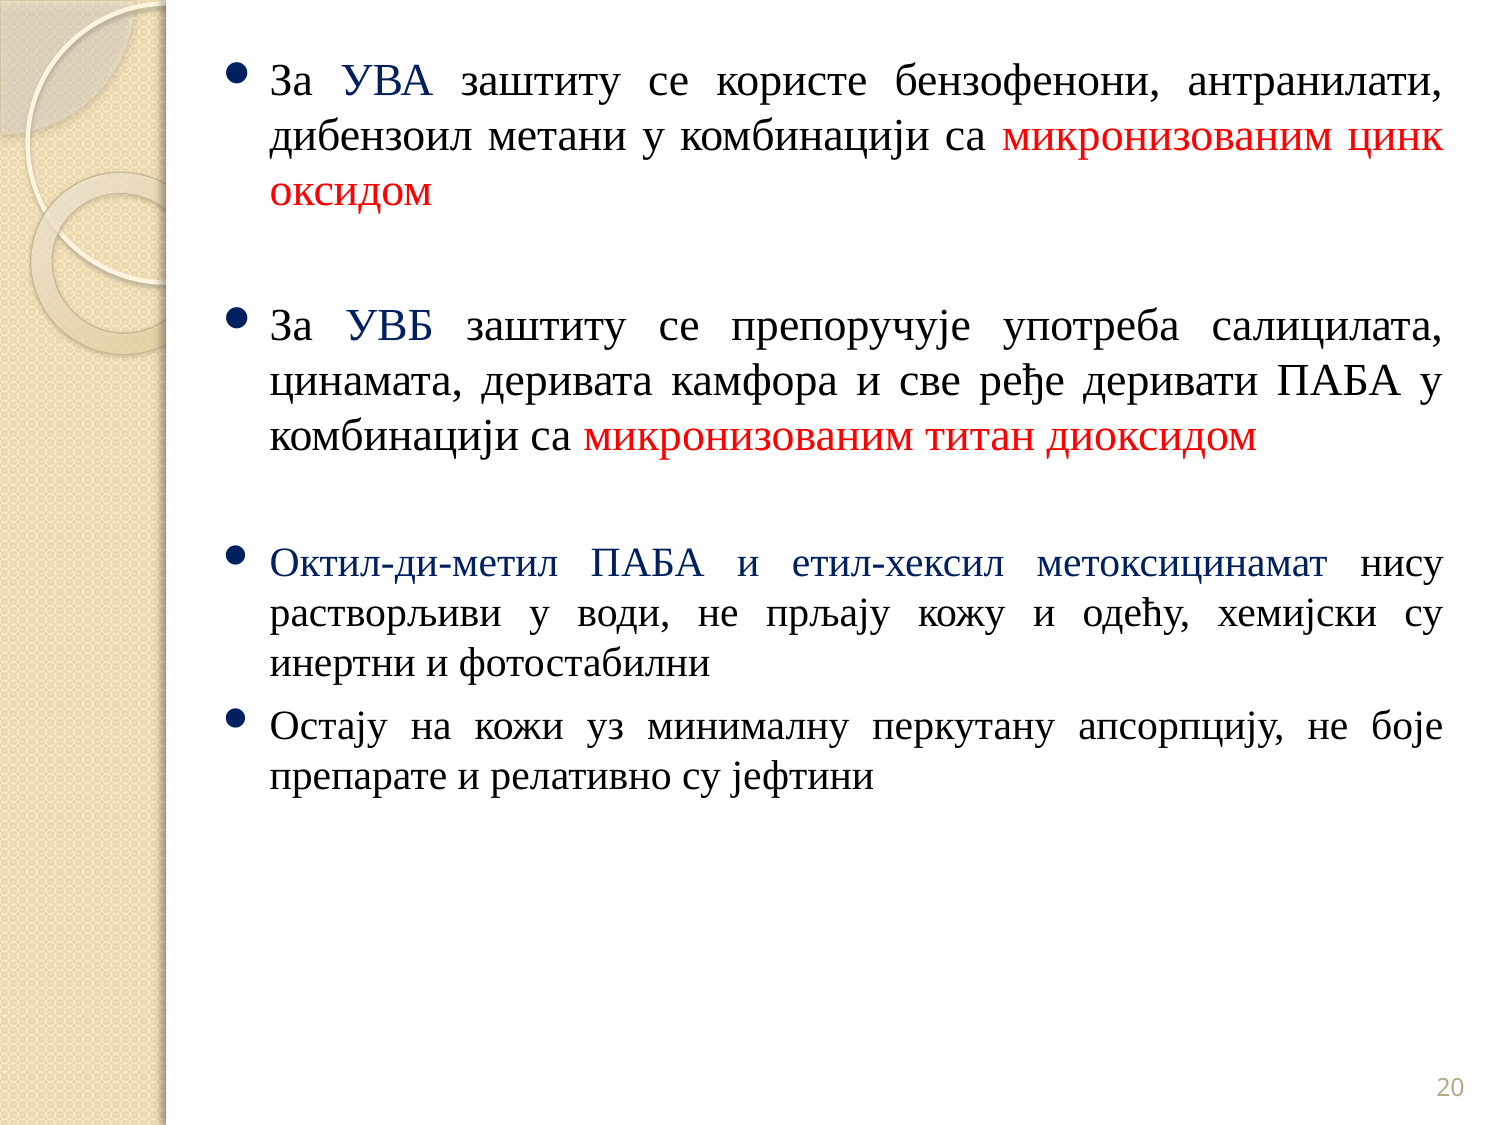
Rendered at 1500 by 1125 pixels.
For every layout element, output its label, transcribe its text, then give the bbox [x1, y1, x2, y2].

list За УВА заштиту се користе бензофенони, антранилати, дибензоил метани у комбинацији са микронизованим цинк оксидом За УВБ заштиту се препоручује употреба салицилата, цинамата, деривата камфора и све ређе деривати ПАБА у комбинацији са микронизованим титан диоксидом Октил-ди-метил ПАБА и етил-хексил метоксицинамат нису растворљиви у води, не прљају кожу и одећу, хемијски су инертни и фотостабилни Остају на кожи уз минималну перкутану апсорпцију, не боје препарате и релативно су јефтини [194, 42, 1459, 1071]
slide_number 20 [1413, 1034, 1488, 1113]
